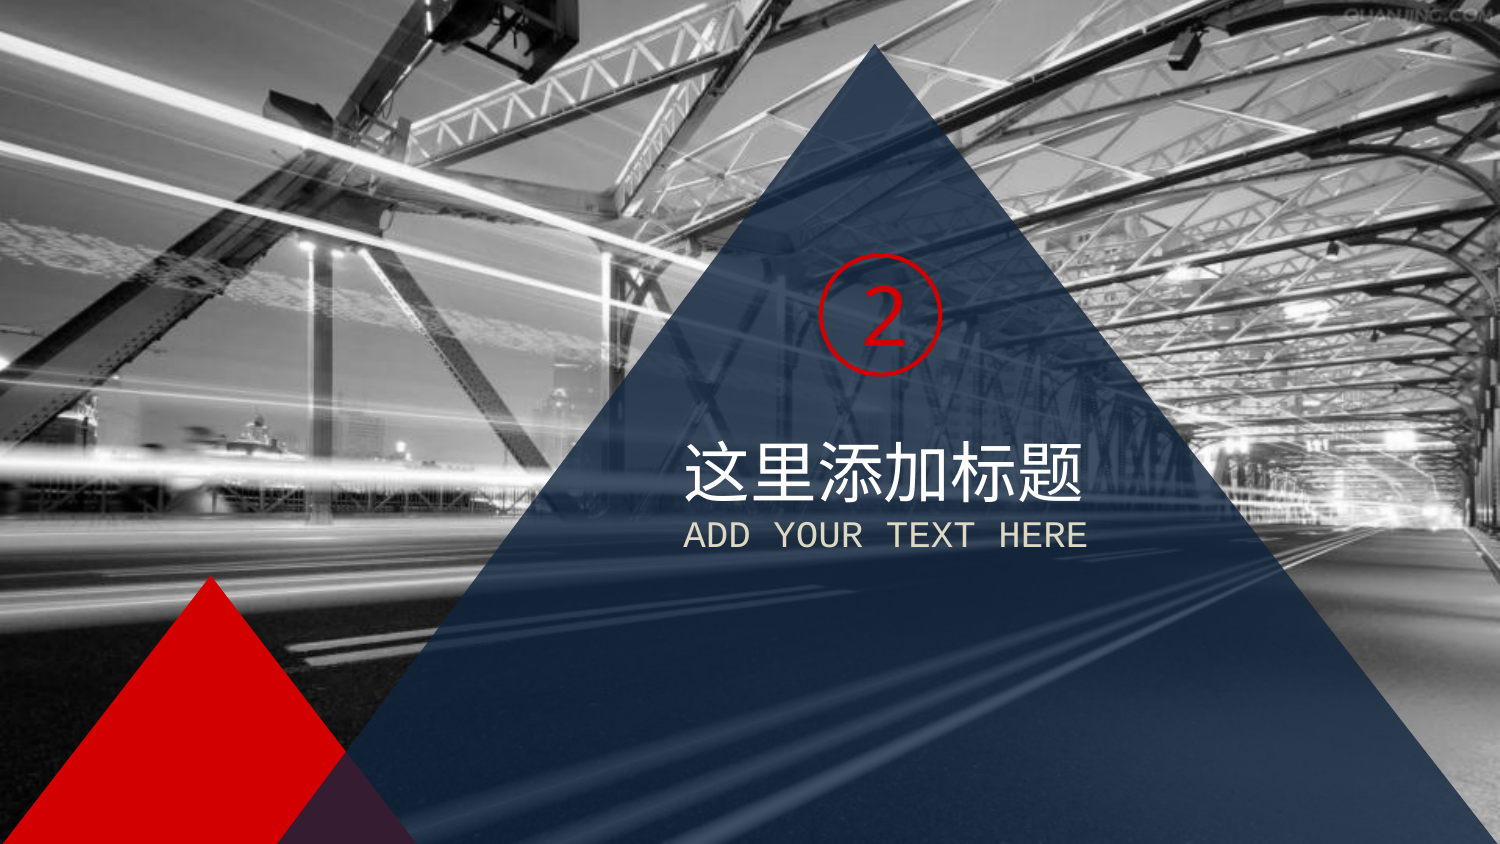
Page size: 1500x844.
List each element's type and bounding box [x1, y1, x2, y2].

picture [0, 0, 1500, 844]
text_box [820, 255, 941, 375]
